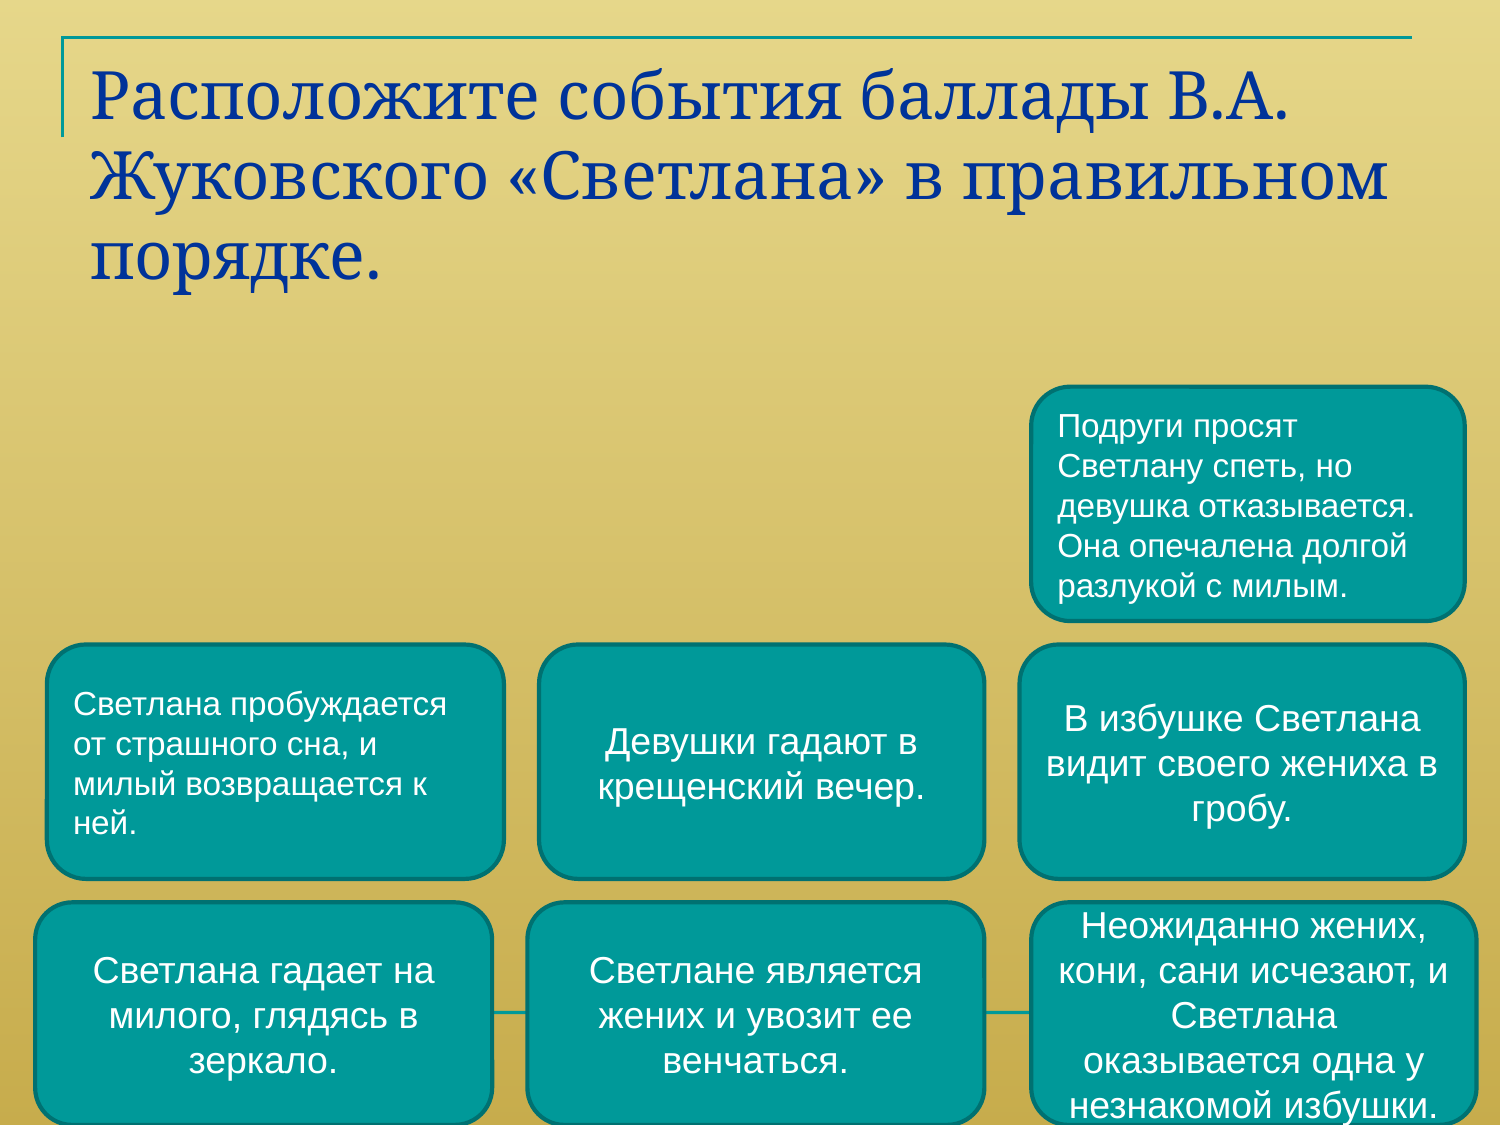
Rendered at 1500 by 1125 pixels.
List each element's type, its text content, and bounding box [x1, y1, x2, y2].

text_box Светлане является жених и увозит ее венчаться. [525, 900, 987, 1125]
text_box Неожиданно жених, кони, сани исчезают, и Светлана оказывается одна у незнакомой избушки. [1029, 900, 1479, 1125]
text_box Светлана гадает на милого, глядясь в зеркало. [33, 900, 495, 1125]
text_box Подруги просят Светлану спеть, но девушка отказывается. Она опечалена долгой разлукой с милым. [1029, 384, 1467, 624]
text_box В избушке Светлана видит своего жениха в гробу. [1017, 642, 1467, 882]
text_box Девушки гадают в крещенский вечер. [536, 642, 987, 882]
text_box Светлана пробуждается от страшного сна, и милый возвращается к ней. [44, 642, 507, 882]
title Расположите события баллады В.А. Жуковского «Светлана» в правильном порядке. [74, 45, 1426, 233]
